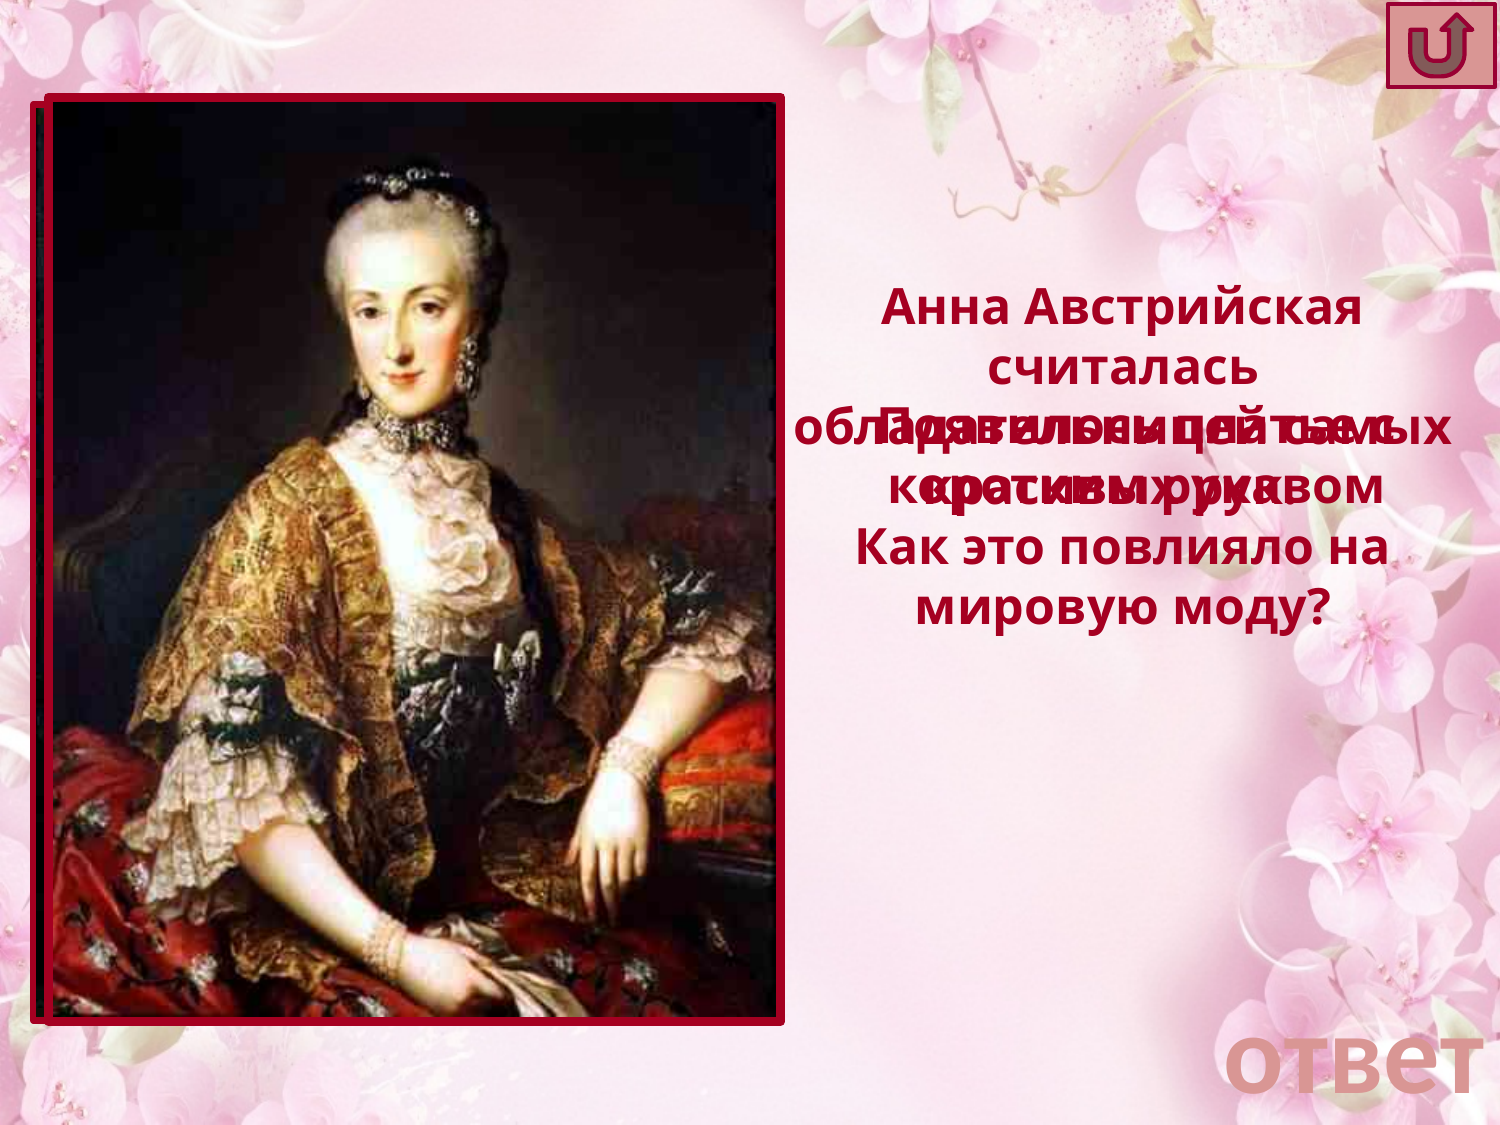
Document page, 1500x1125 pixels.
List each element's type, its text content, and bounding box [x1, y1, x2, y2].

text_box [1386, 2, 1497, 89]
picture [0, 0, 1500, 1125]
text_box ответ [1208, 1027, 1499, 1124]
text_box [35, 107, 47, 1018]
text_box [781, 107, 1500, 1018]
picture [52, 101, 777, 1017]
